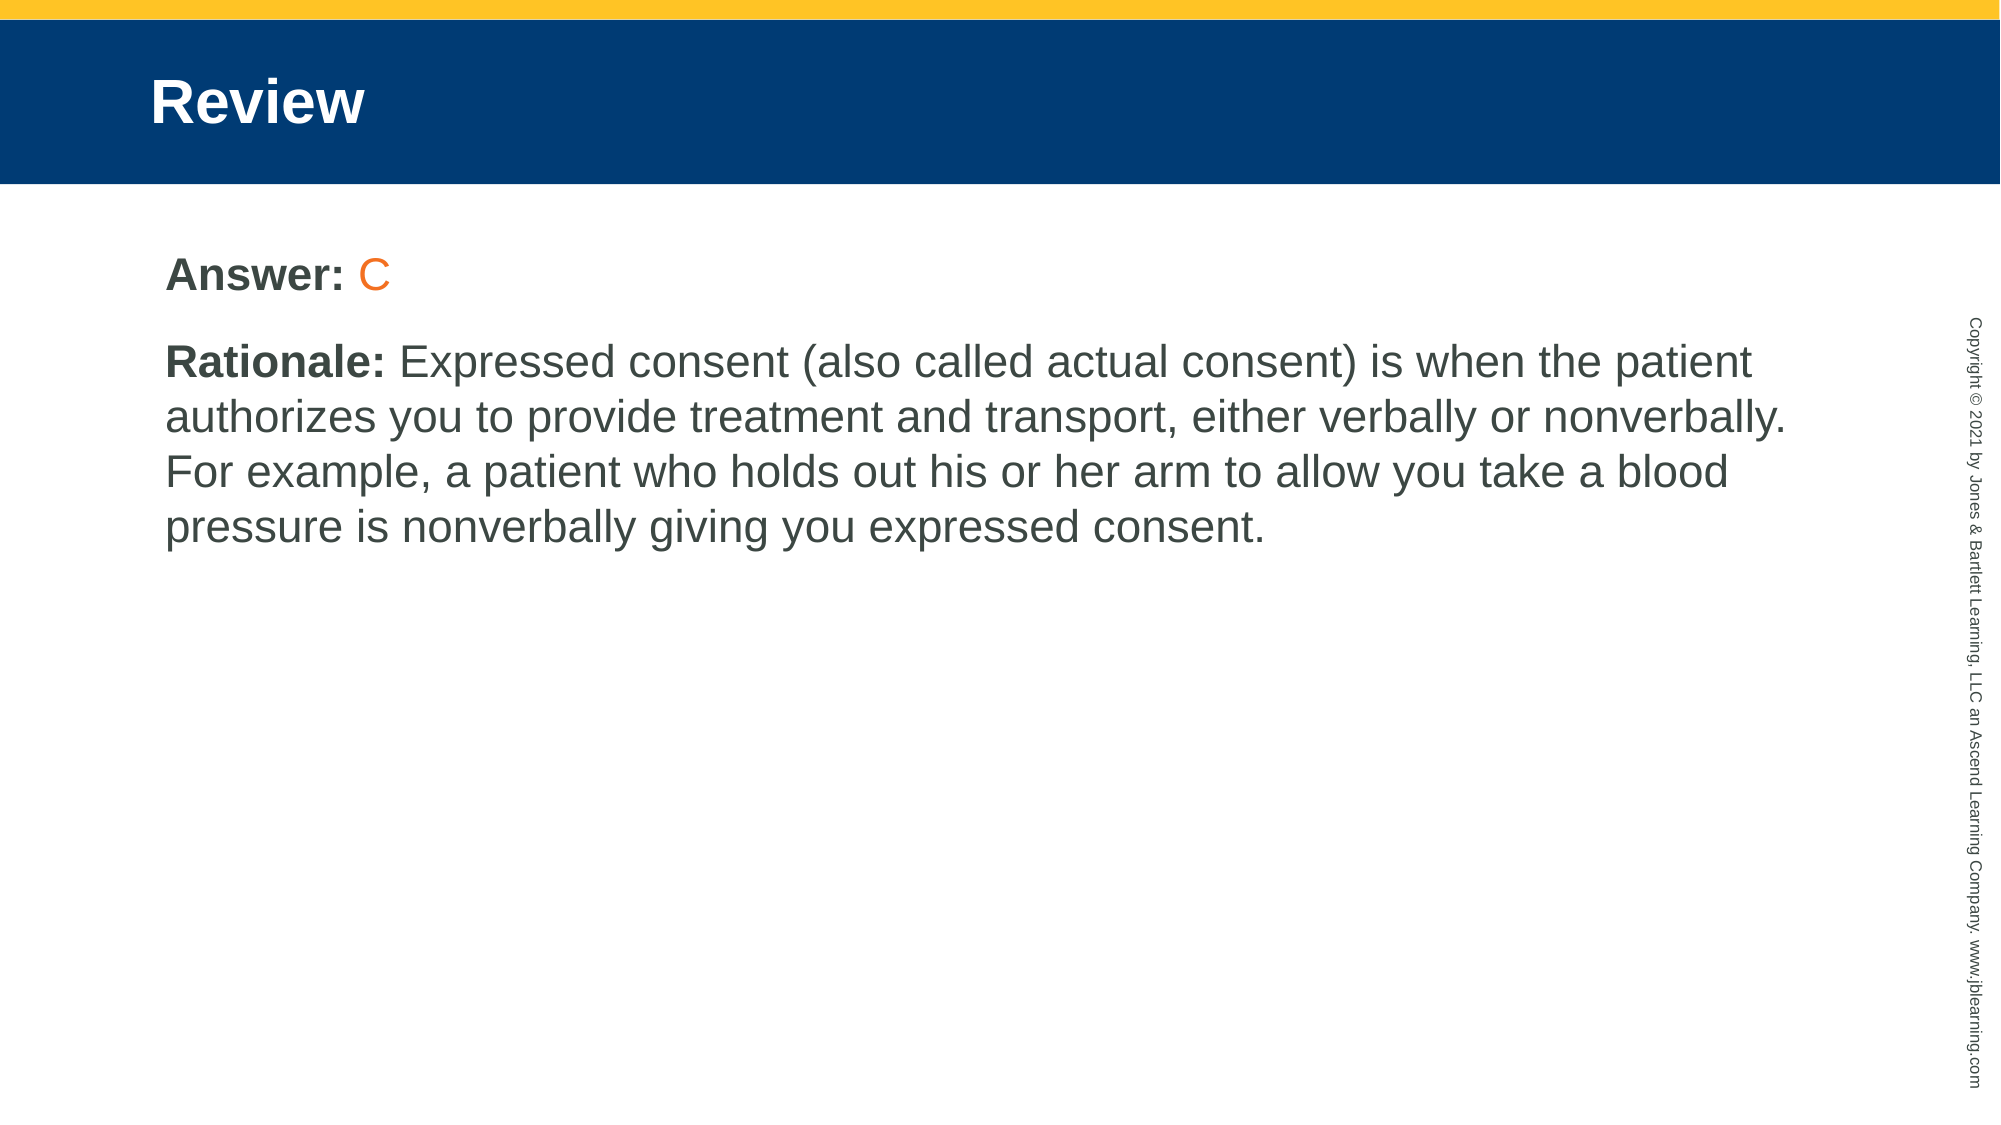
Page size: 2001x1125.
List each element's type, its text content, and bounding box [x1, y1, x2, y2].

list Answer: C Rationale: Expressed consent (also called actual consent) is when the patient authorizes you to provide treatment and transport, either verbally or nonverbally. For example, a patient who holds out his or her arm to allow you take a blood pressure is nonverbally giving you expressed consent. [150, 237, 1850, 1025]
title Review [0, 19, 2000, 185]
